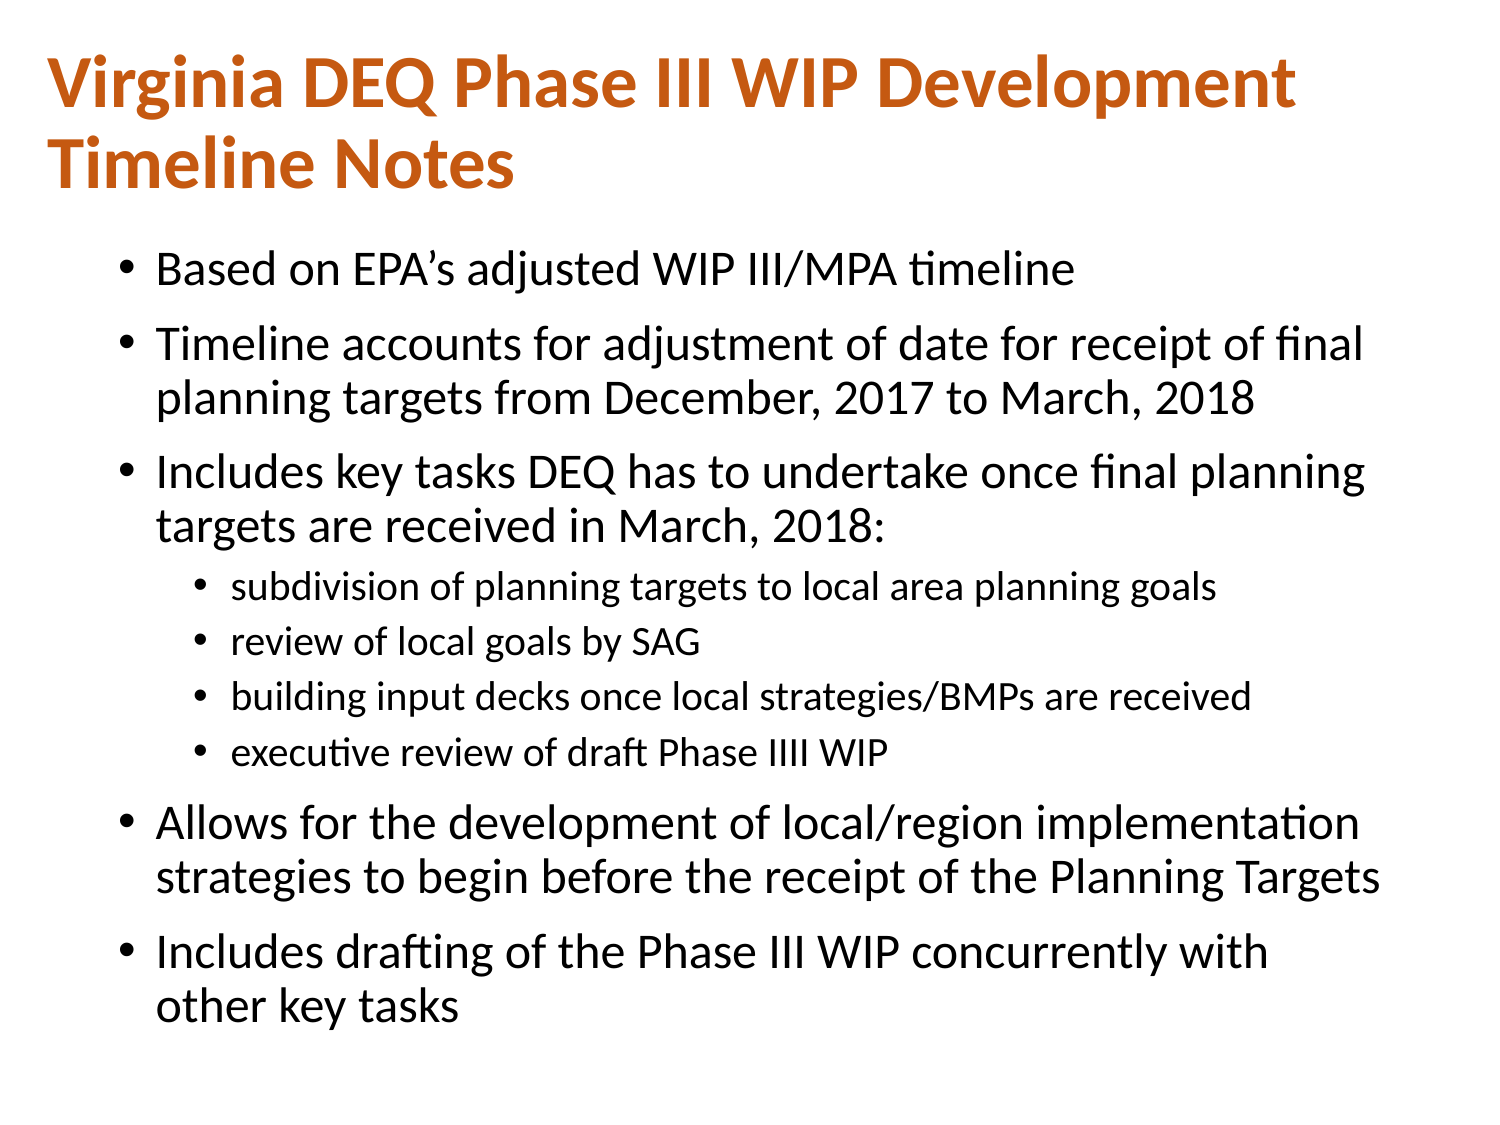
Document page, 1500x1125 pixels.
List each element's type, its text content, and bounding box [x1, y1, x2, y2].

text_box Virginia DEQ Phase III WIP Development Timeline Notes [32, 30, 1468, 218]
list Based on EPA’s adjusted WIP III/MPA timeline Timeline accounts for adjustment of date for receipt of final planning targets from December, 2017 to March, 2018 Includes key tasks DEQ has to undertake once final planning targets are received in March, 2018: subdivision of planning targets to local area planning goals review of local goals by SAG building input decks once local strategies/BMPs are received executive review of draft Phase IIII WIP Allows for the development of local/region implementation strategies to begin before the receipt of the Planning Targets Includes drafting of the Phase III WIP concurrently with other key tasks [103, 234, 1397, 1079]
